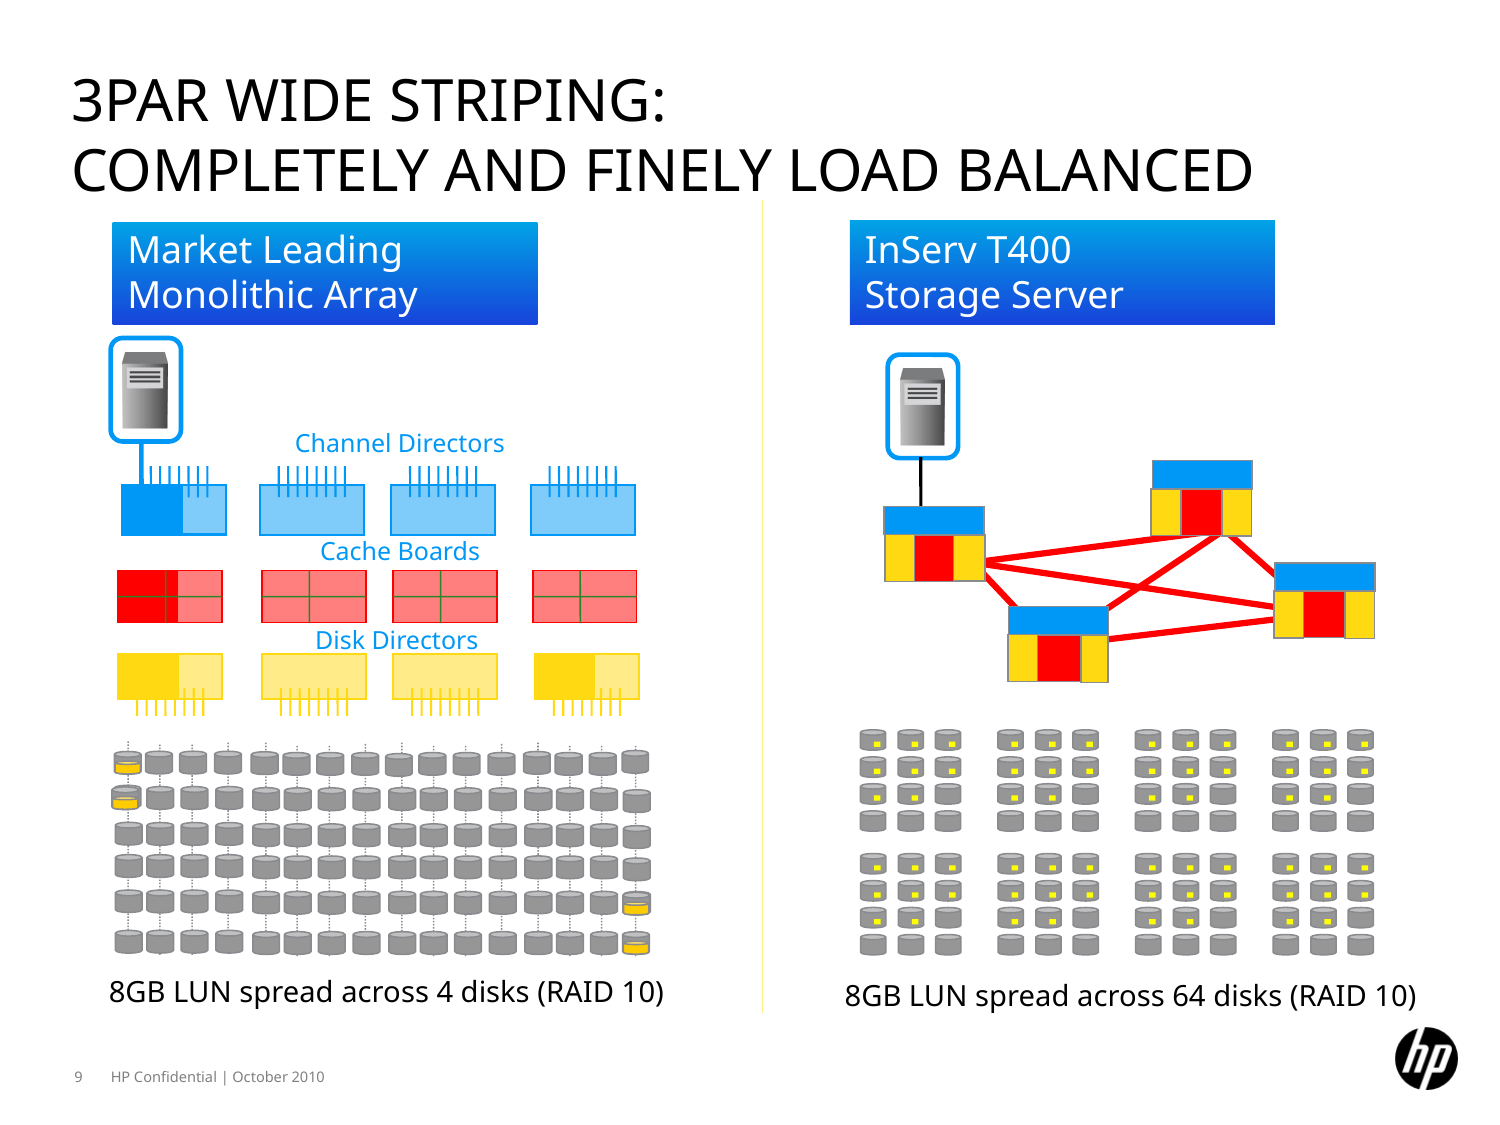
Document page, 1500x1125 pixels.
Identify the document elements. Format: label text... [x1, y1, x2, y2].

title 3PAR Wide Striping: Completely and Finely Load Balanced [55, 55, 1451, 199]
text_box InServ T400 Storage Server [849, 218, 1275, 323]
picture [1393, 1025, 1460, 1092]
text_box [73, 337, 1463, 1021]
text_box [110, 221, 540, 327]
text_box Market Leading Monolithic Array [112, 218, 538, 323]
text_box [848, 219, 1277, 327]
